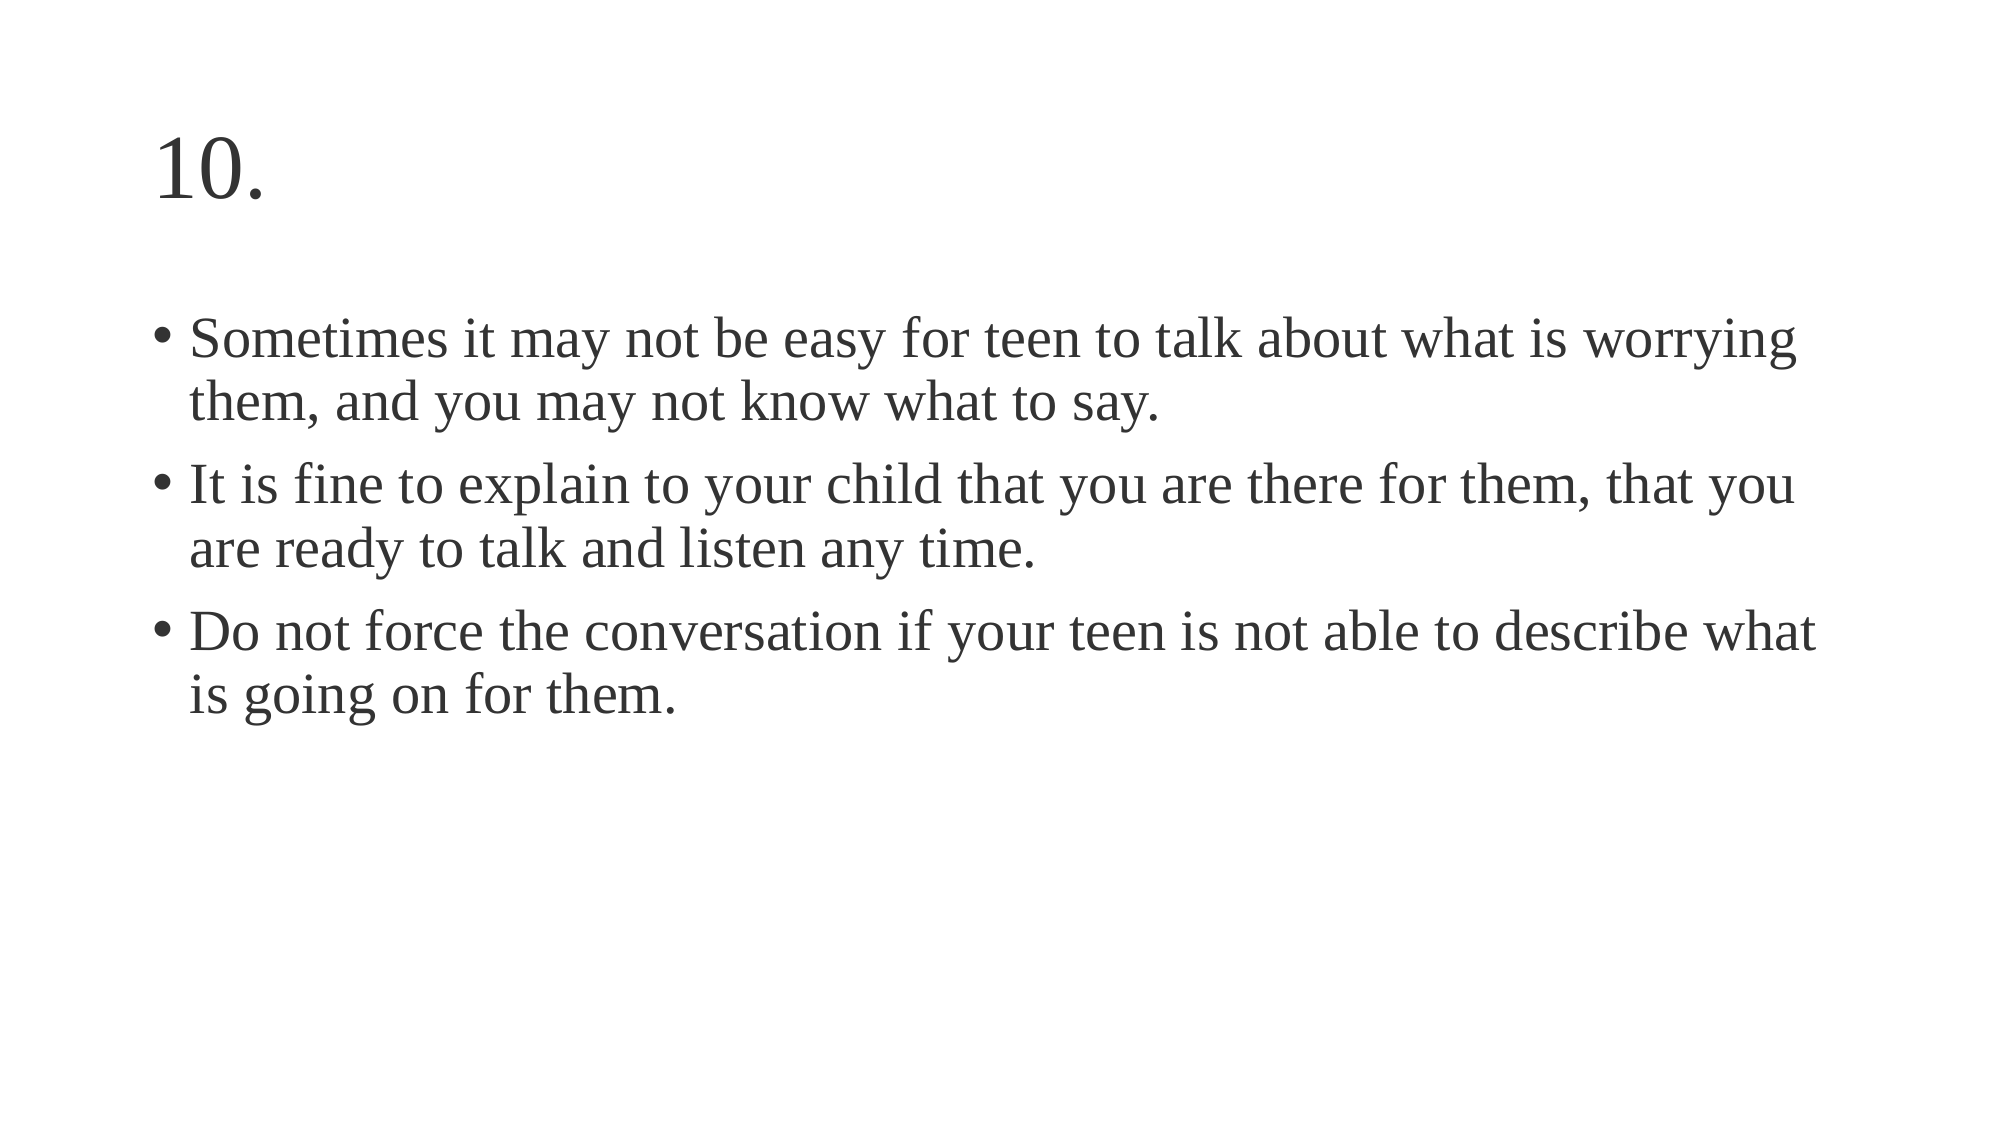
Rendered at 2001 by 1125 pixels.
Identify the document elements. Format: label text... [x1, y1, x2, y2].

list Sometimes it may not be easy for teen to talk about what is worrying them, and you may not know what to say. It is fine to explain to your child that you are there for them, that you are ready to talk and listen any time. Do not force the conversation if your teen is not able to describe what is going on for them. [137, 299, 1863, 1014]
title 10. [137, 59, 1863, 278]
